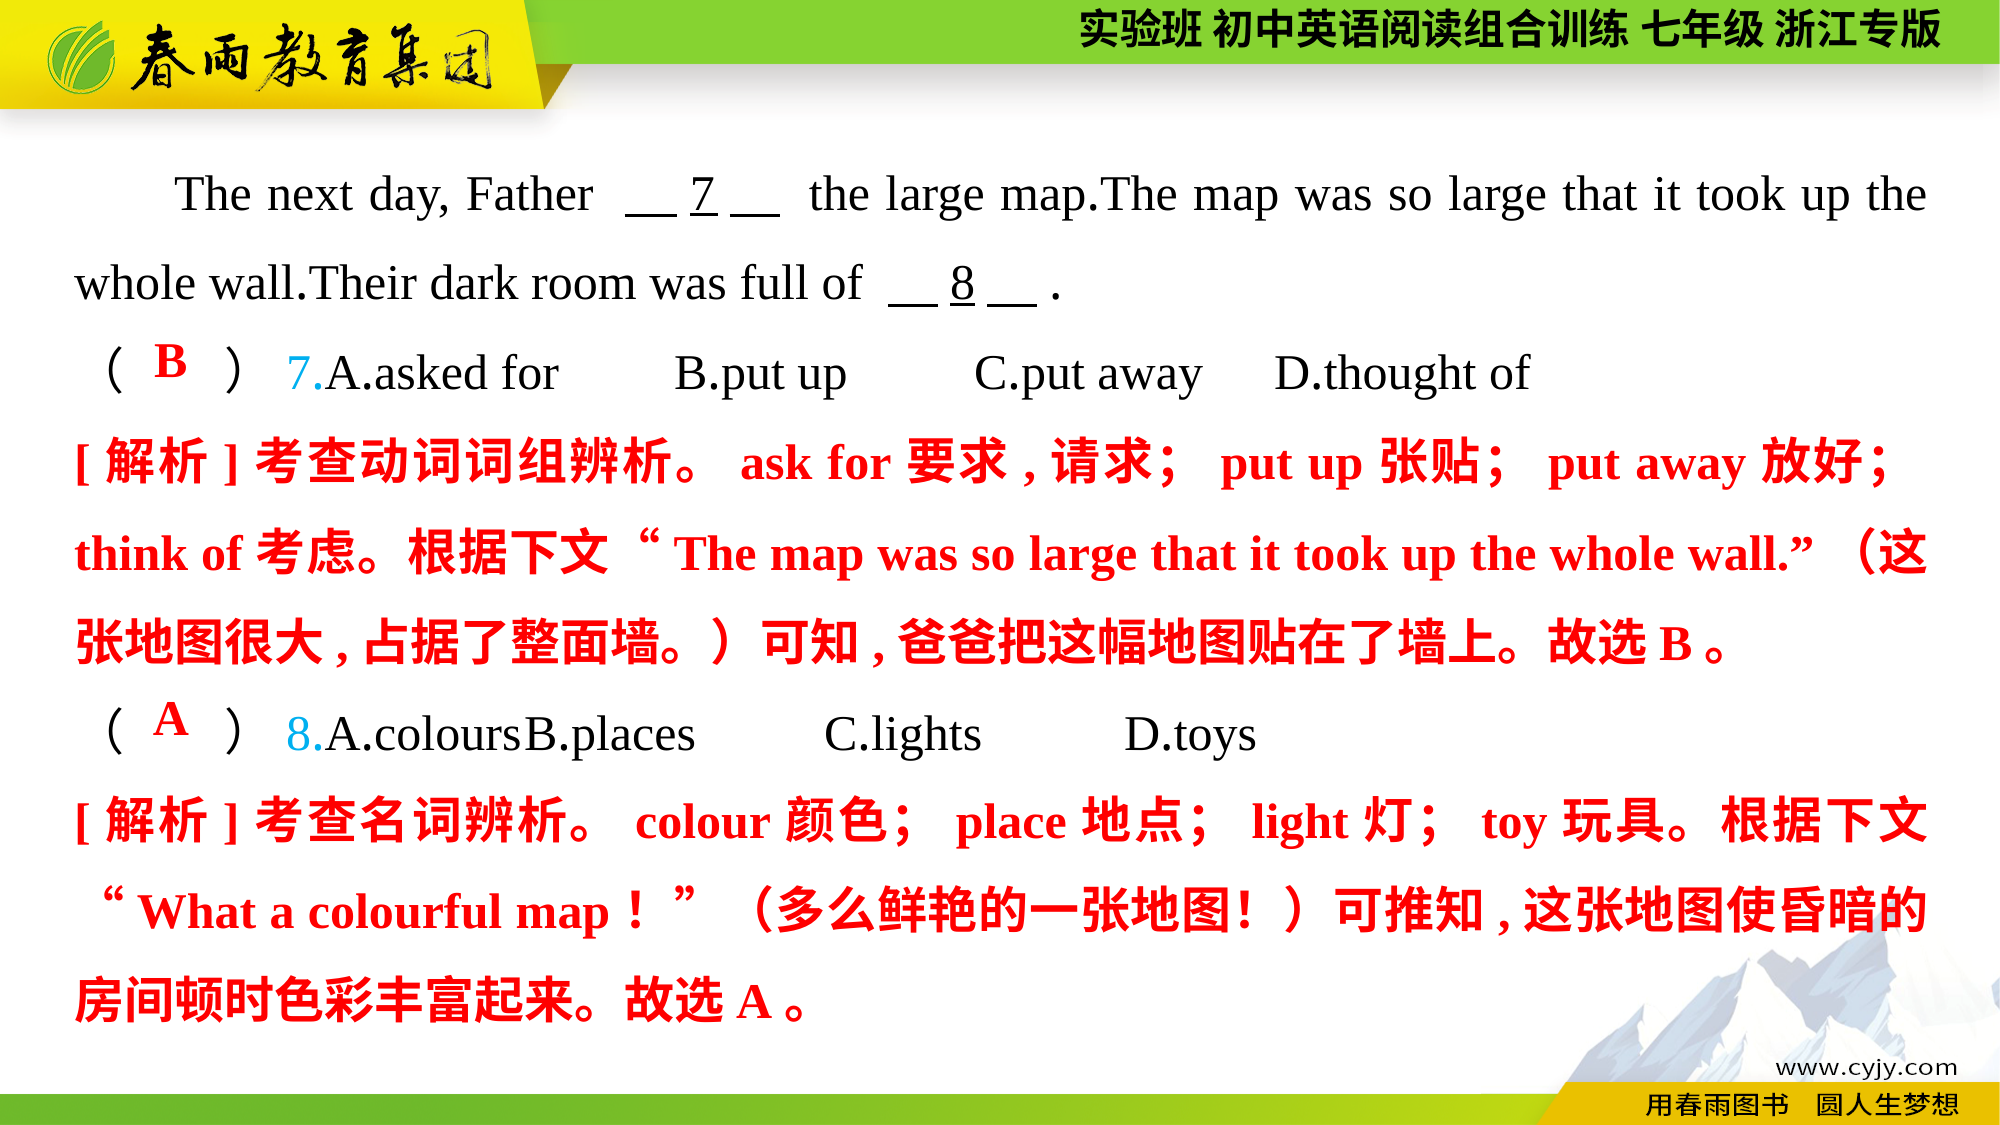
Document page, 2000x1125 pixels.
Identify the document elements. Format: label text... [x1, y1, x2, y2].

picture [0, 0, 2000, 1125]
text_box [解析]考查名词辨析。colour颜色；place地点；light灯；toy玩具。根据下文“What a colourful map！”（多么鲜艳的一张地图！）可推知,这张地图使昏暗的房间顿时色彩丰富起来。故选A。 [59, 751, 1944, 1037]
list The next day, Father 7 the large map.The map was so large that it took up the whole wall.Their dark room was full of 8 . （ ）7.A.asked for B.put up C.put away D.thought of （ ）8.A.colours B.places C.lights D.toys [59, 122, 1944, 392]
list The next day, Father 7 the large map.The map was so large that it took up the whole wall.Their dark room was full of 8 . （ ）7.A.asked for B.put up C.put away D.thought of （ ）8.A.colours B.places C.lights D.toys [204, 678, 1944, 751]
text_box B [139, 320, 203, 392]
text_box A [138, 677, 204, 751]
list The next day, Father 7 the large map.The map was so large that it took up the whole wall.Their dark room was full of 8 . （ ）7.A.asked for B.put up C.put away D.thought of （ ）8.A.colours B.places C.lights D.toys [59, 678, 138, 751]
text_box [解析]考查动词词组辨析。ask for要求,请求；put up张贴；put away放好；think of考虑。根据下文“The map was so large that it took up the whole wall.”（这张地图很大,占据了整面墙。）可知,爸爸把这幅地图贴在了墙上。故选B。 [59, 392, 1944, 678]
